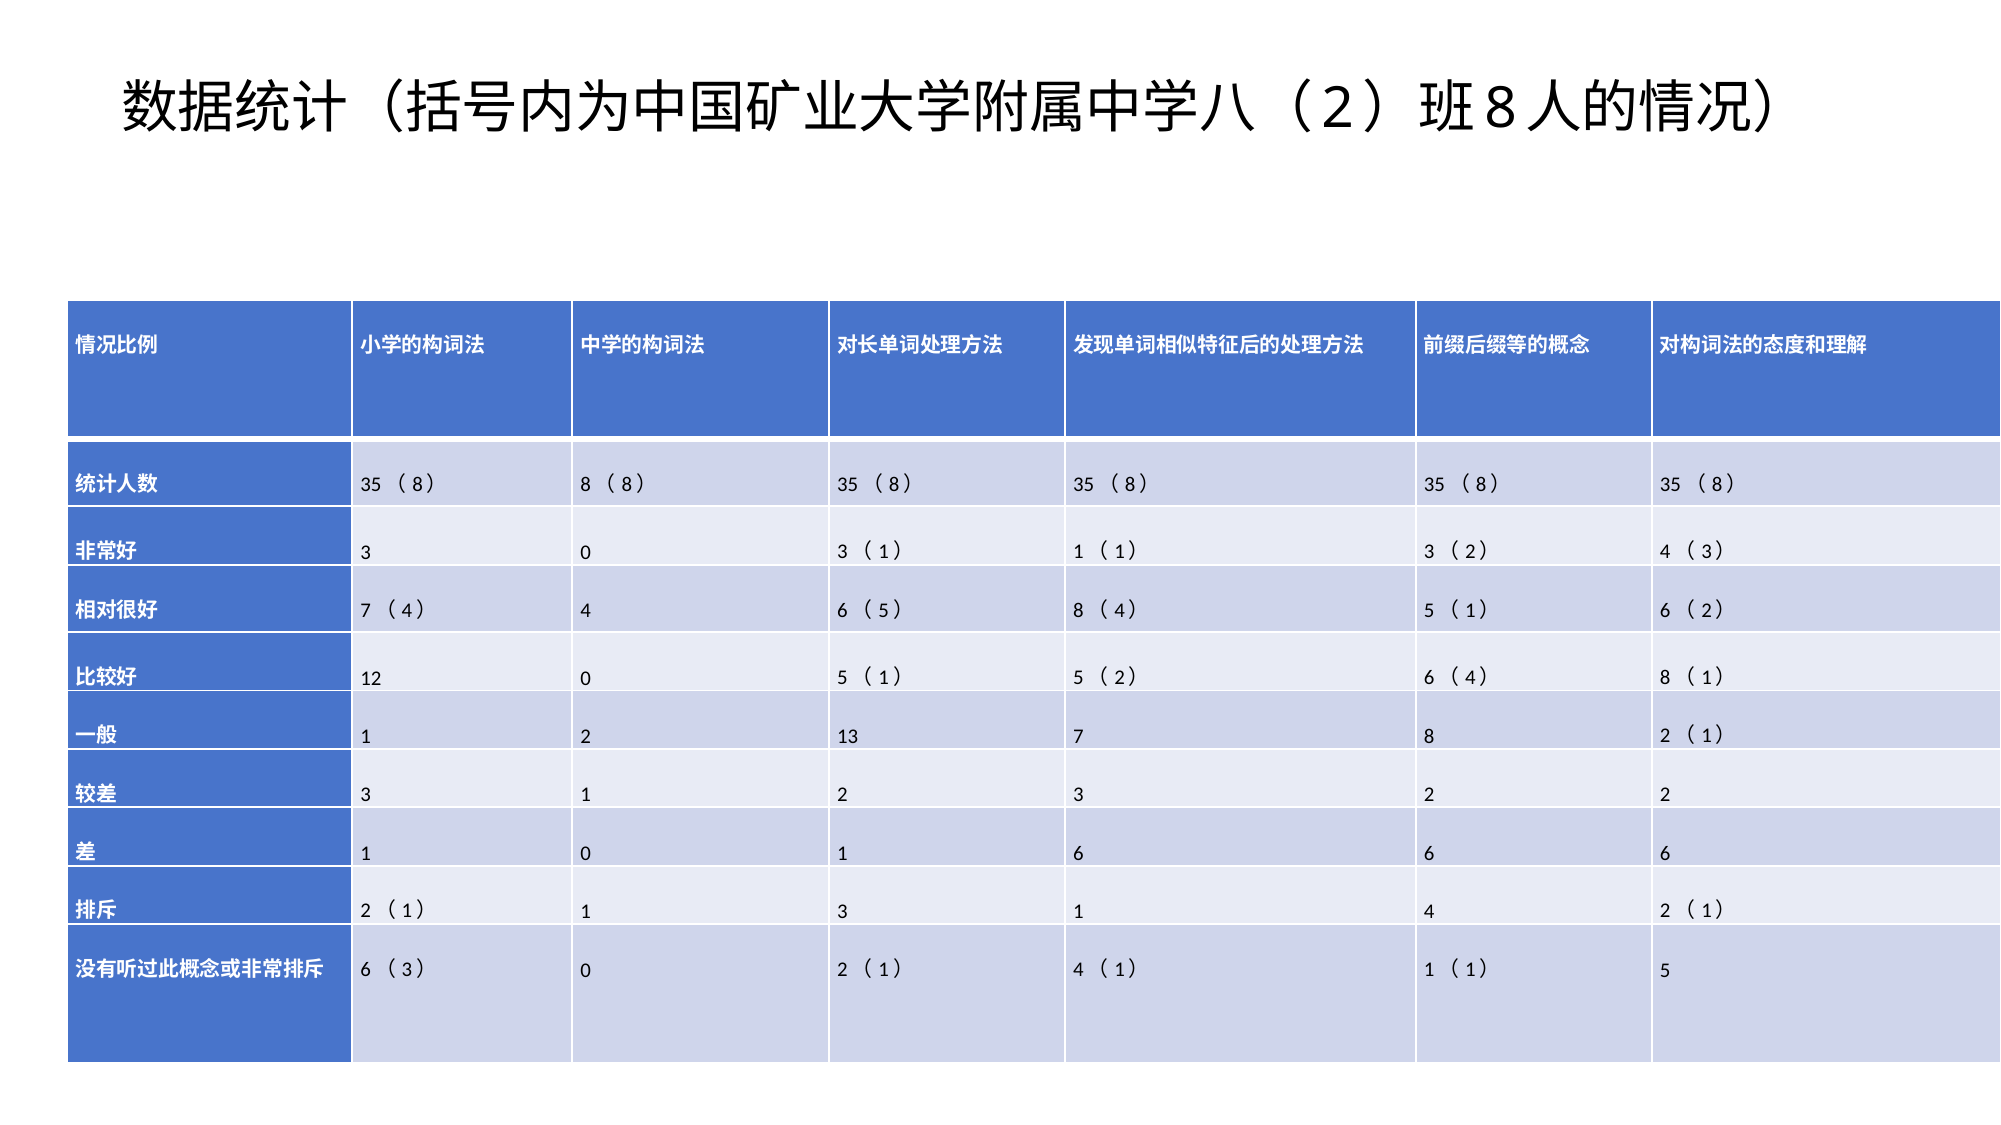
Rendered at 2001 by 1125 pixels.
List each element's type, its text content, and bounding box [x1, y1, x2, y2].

table_cell 没有听过此概念或非常排斥 [68, 925, 351, 1062]
table_cell 2 [1417, 750, 1651, 806]
table_cell 35（8） [1653, 442, 2000, 505]
table_cell 6 [1066, 808, 1415, 865]
table_cell 1 [573, 750, 828, 806]
table_cell 1 [830, 808, 1064, 865]
table_cell 4（1） [1066, 925, 1415, 1062]
table_cell 2（1） [1653, 691, 2000, 748]
table_cell 3 [830, 867, 1064, 923]
table_cell 1（1） [1066, 507, 1415, 564]
table_cell 7 [1066, 691, 1415, 748]
table_cell 2（1） [1653, 867, 2000, 923]
table_cell 6 [1653, 808, 2000, 865]
table_cell 2 [1653, 750, 2000, 806]
table_header 对长单词处理方法 [830, 301, 1064, 436]
table_cell 4 [1417, 867, 1651, 923]
table_cell 1（1） [1417, 925, 1651, 1062]
table_cell 非常好 [68, 507, 351, 564]
table_cell 8 [1417, 691, 1651, 748]
table_cell 2（1） [830, 925, 1064, 1062]
table_cell 5（1） [830, 633, 1064, 690]
table_cell 8（1） [1653, 633, 2000, 690]
table_cell 统计人数 [68, 442, 351, 505]
title 数据统计（括号内为中国矿业大学附属中学八（2）班8人的情况） [106, 42, 1832, 260]
table_header 前缀后缀等的概念 [1417, 301, 1651, 436]
table_cell 1 [353, 808, 571, 865]
table_cell 8（8） [573, 442, 828, 505]
table_cell 6（2） [1653, 566, 2000, 631]
table_cell 1 [573, 867, 828, 923]
table_cell 0 [573, 633, 828, 690]
table_cell 一般 [68, 691, 351, 748]
table_cell 1 [1066, 867, 1415, 923]
table_cell 3 [353, 507, 571, 564]
table_cell 35（8） [353, 442, 571, 505]
table_cell 5（2） [1066, 633, 1415, 690]
table_header 发现单词相似特征后的处理方法 [1066, 301, 1415, 436]
table_cell 7（4） [353, 566, 571, 631]
table_cell 1 [353, 691, 571, 748]
table_header 情况比例 [68, 301, 351, 436]
table_cell 6 [1417, 808, 1651, 865]
table_cell 比较好 [68, 633, 351, 690]
table_cell 0 [573, 925, 828, 1062]
table_cell 2（1） [353, 867, 571, 923]
table_cell 35（8） [830, 442, 1064, 505]
table_cell 35（8） [1417, 442, 1651, 505]
table_cell 较差 [68, 750, 351, 806]
table_header 中学的构词法 [573, 301, 828, 436]
table_cell 35（8） [1066, 442, 1415, 505]
table_header 对构词法的态度和理解 [1653, 301, 2000, 436]
table_cell 3（1） [830, 507, 1064, 564]
table_cell 0 [573, 808, 828, 865]
table_cell 排斥 [68, 867, 351, 923]
table_cell 6（3） [353, 925, 571, 1062]
table_cell 2 [573, 691, 828, 748]
table_cell 3 [1066, 750, 1415, 806]
table_cell 12 [353, 633, 571, 690]
table_cell 4 [573, 566, 828, 631]
table_cell 6（4） [1417, 633, 1651, 690]
table_cell 6（5） [830, 566, 1064, 631]
table_cell 3 [353, 750, 571, 806]
table_cell 0 [573, 507, 828, 564]
table_cell 5 [1653, 925, 2000, 1062]
table_cell 8（4） [1066, 566, 1415, 631]
table_cell 13 [830, 691, 1064, 748]
table_cell 5（1） [1417, 566, 1651, 631]
table_cell 相对很好 [68, 566, 351, 631]
table_cell 4（3） [1653, 507, 2000, 564]
table_cell 差 [68, 808, 351, 865]
table_cell 2 [830, 750, 1064, 806]
table_cell 3（2） [1417, 507, 1651, 564]
table_header 小学的构词法 [353, 301, 571, 436]
